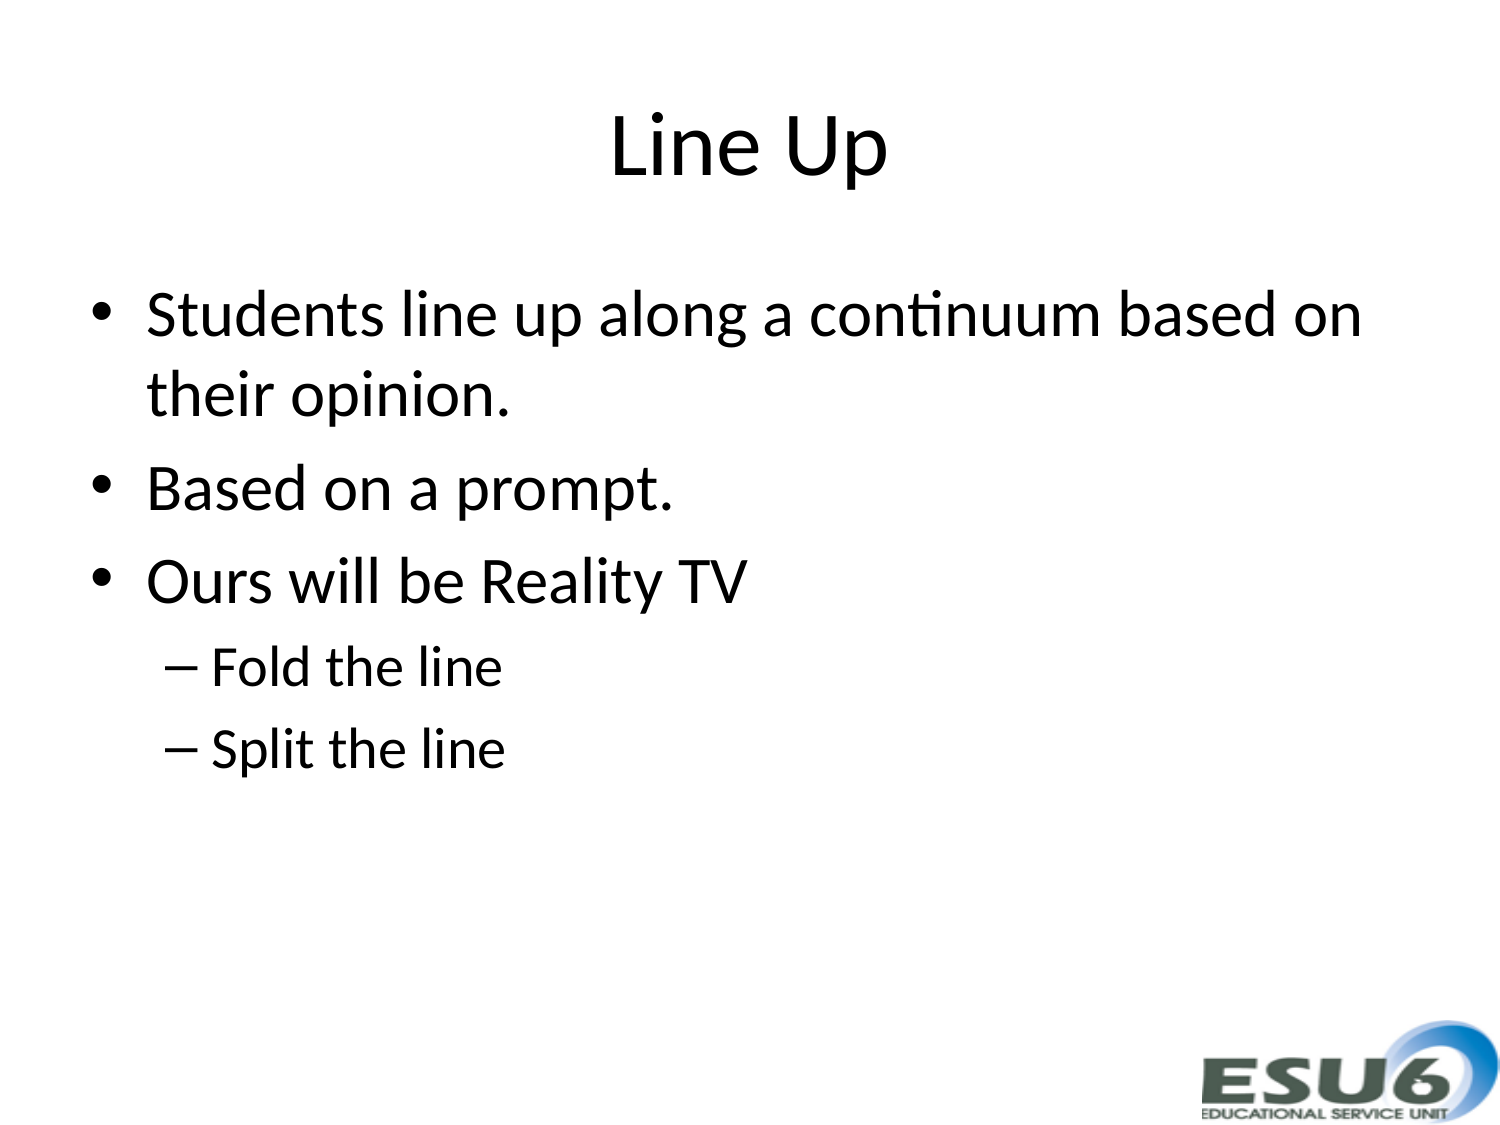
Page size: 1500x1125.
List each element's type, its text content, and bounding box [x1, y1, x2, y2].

list Students line up along a continuum based on their opinion. Based on a prompt. Ours will be Reality TV Fold the line Split the line [75, 262, 1425, 1005]
picture [1202, 1020, 1500, 1125]
title Line Up [75, 45, 1425, 233]
